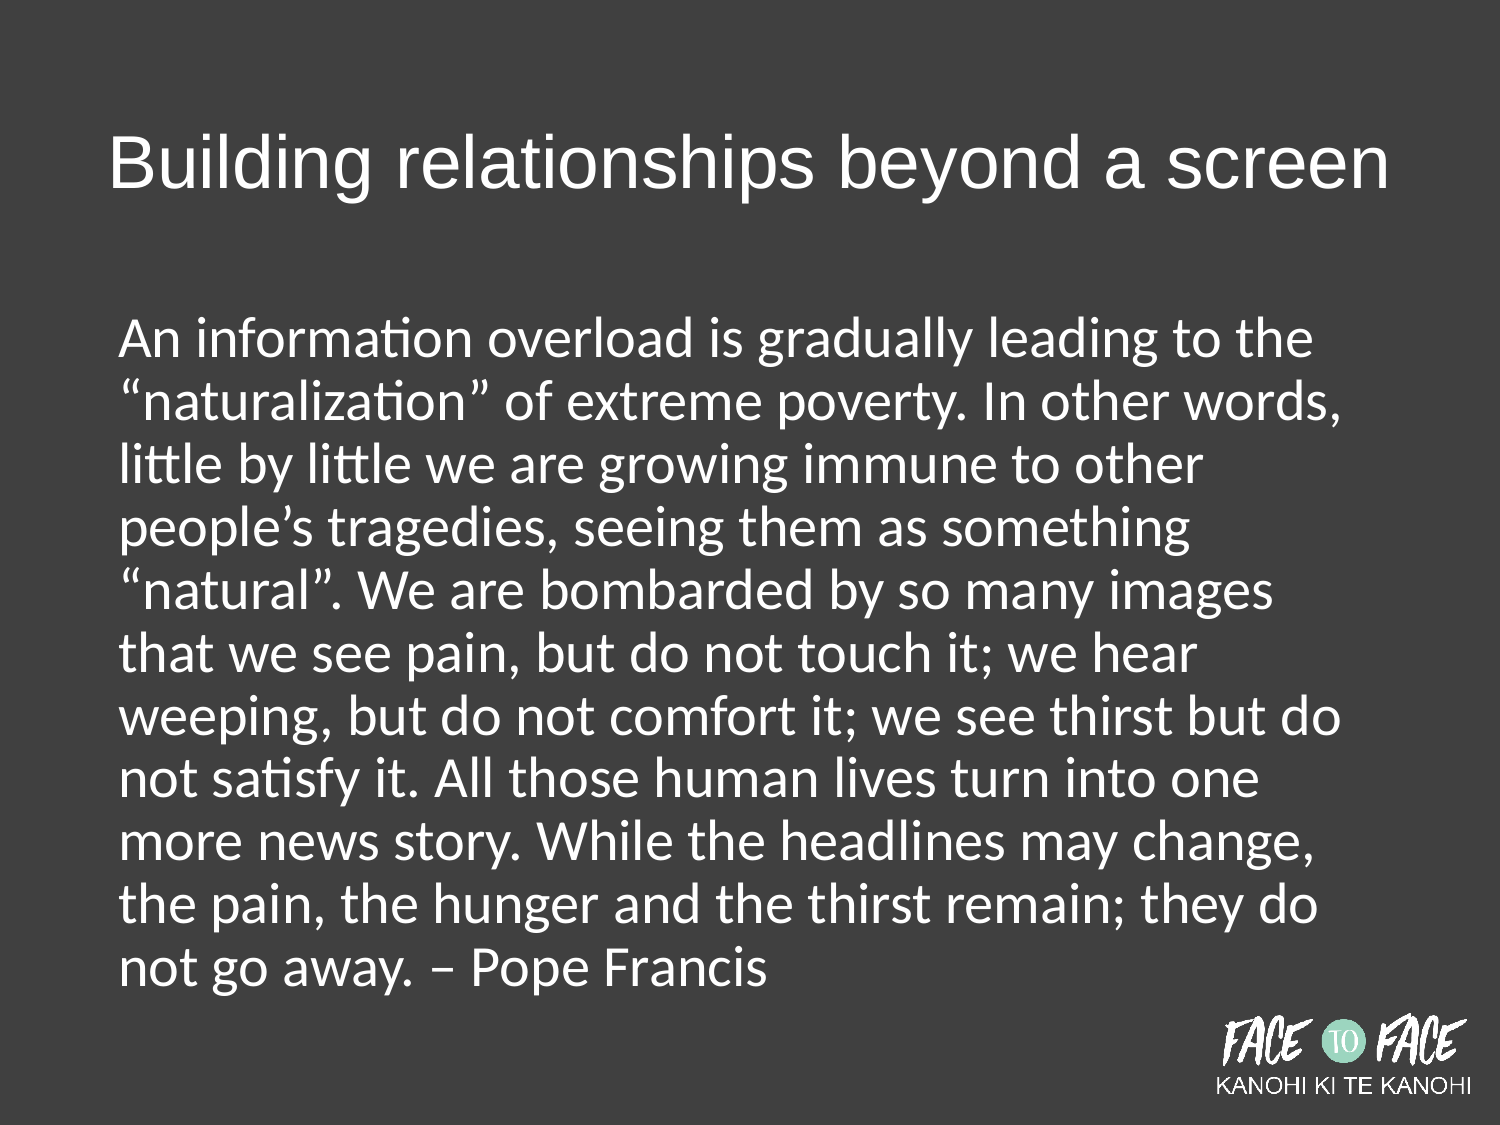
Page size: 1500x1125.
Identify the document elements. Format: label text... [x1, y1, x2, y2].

text_box Building relationships beyond a screen [92, 105, 1408, 211]
list An information overload is gradually leading to the “naturalization” of extreme poverty. In other words, little by little we are growing immune to other people’s tragedies, seeing them as something “natural”. We are bombarded by so many images that we see pain, but do not touch it; we hear weeping, but do not comfort it; we see thirst but do not satisfy it. All those human lives turn into one more news story. While the headlines may change, the pain, the hunger and the thirst remain; they do not go away. – Pope Francis [103, 299, 1397, 1014]
picture [1215, 1013, 1472, 1101]
